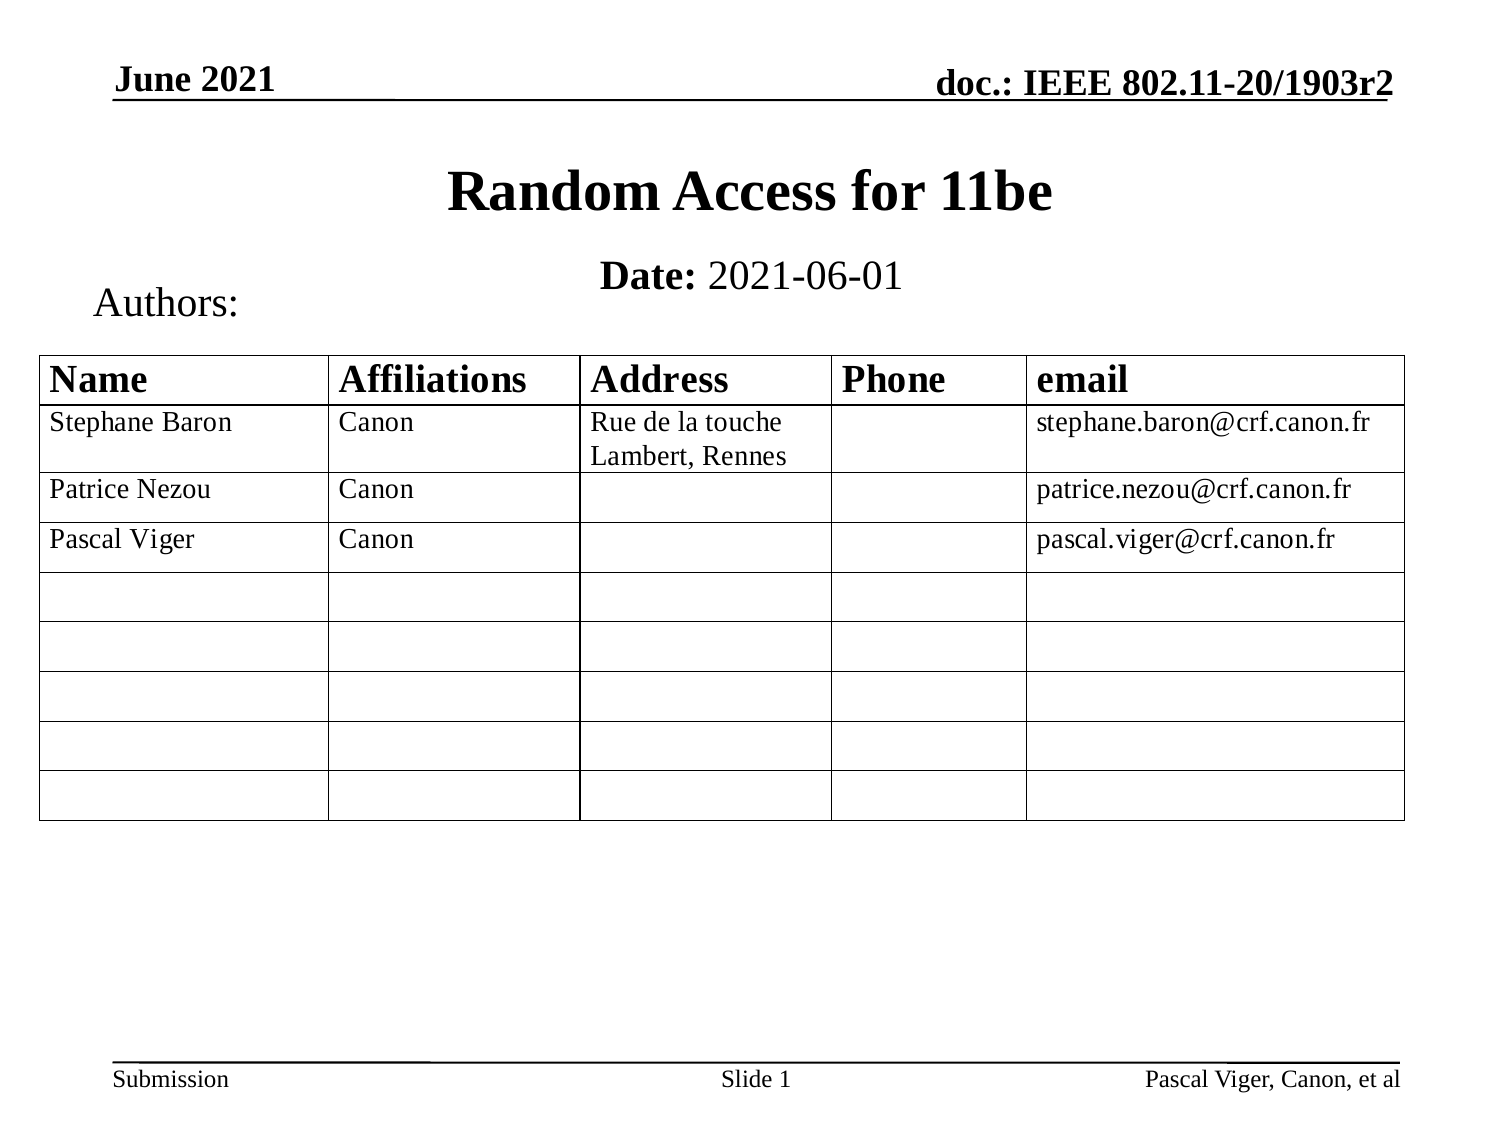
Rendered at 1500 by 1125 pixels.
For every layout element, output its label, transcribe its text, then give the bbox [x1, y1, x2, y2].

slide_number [114, 54, 423, 100]
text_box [26, 354, 1471, 1052]
slide_number Slide 1 [712, 1061, 800, 1123]
list Date: 2021-06-01 [114, 240, 1390, 306]
footer Pascal Viger, Canon, et al [878, 1061, 1402, 1093]
text_box Authors: [77, 267, 316, 331]
title Random Access for 11be [77, 137, 1423, 238]
